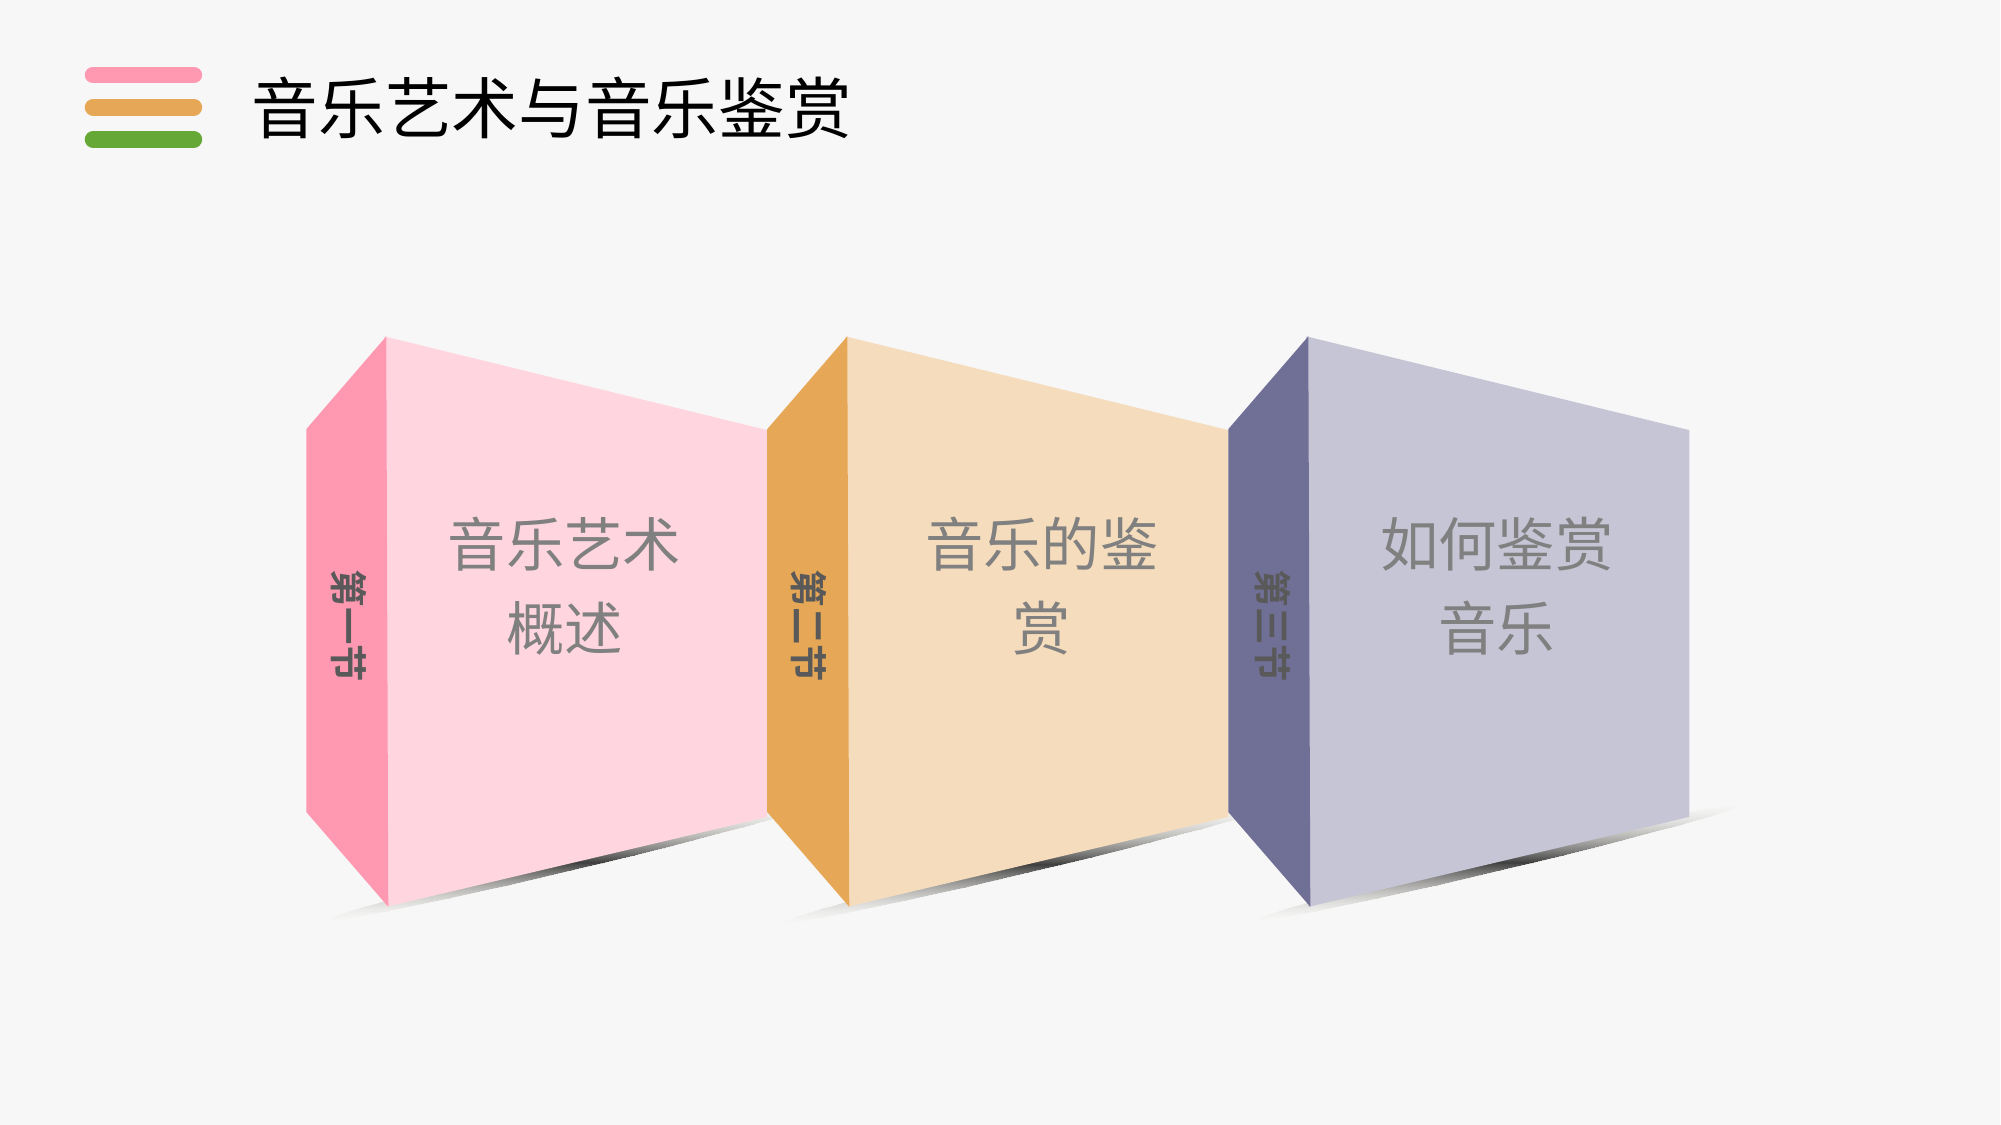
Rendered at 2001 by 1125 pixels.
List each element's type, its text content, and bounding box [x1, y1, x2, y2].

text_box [1227, 336, 1748, 907]
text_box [763, 336, 1227, 907]
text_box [93, 74, 194, 140]
text_box 音乐艺术与音乐鉴赏 [236, 59, 869, 154]
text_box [303, 336, 763, 907]
